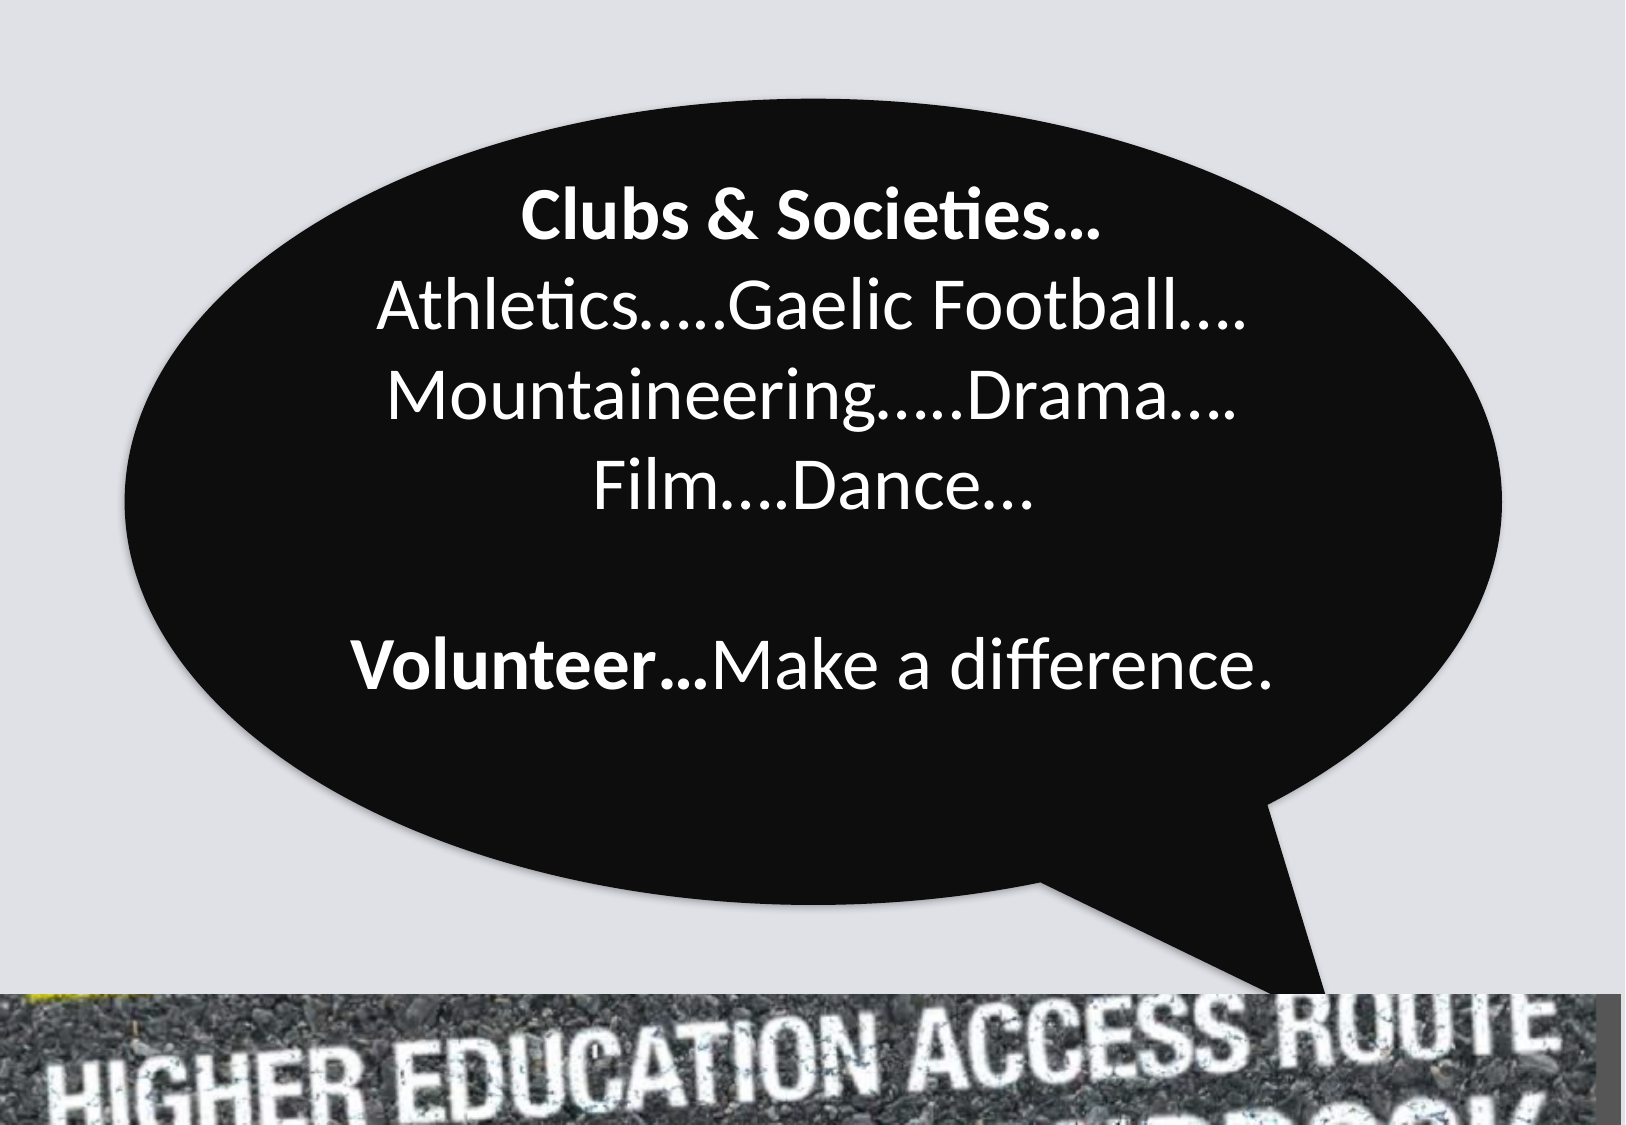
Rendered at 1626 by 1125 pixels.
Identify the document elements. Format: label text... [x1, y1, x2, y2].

picture [0, 994, 1621, 1125]
text_box Clubs & Societies… Athletics…..Gaelic Football…. Mountaineering…..Drama…. Film….Dance… Volunteer…Make a difference. [123, 97, 1503, 992]
text_box [338, 98, 730, 206]
text_box [895, 98, 1362, 254]
